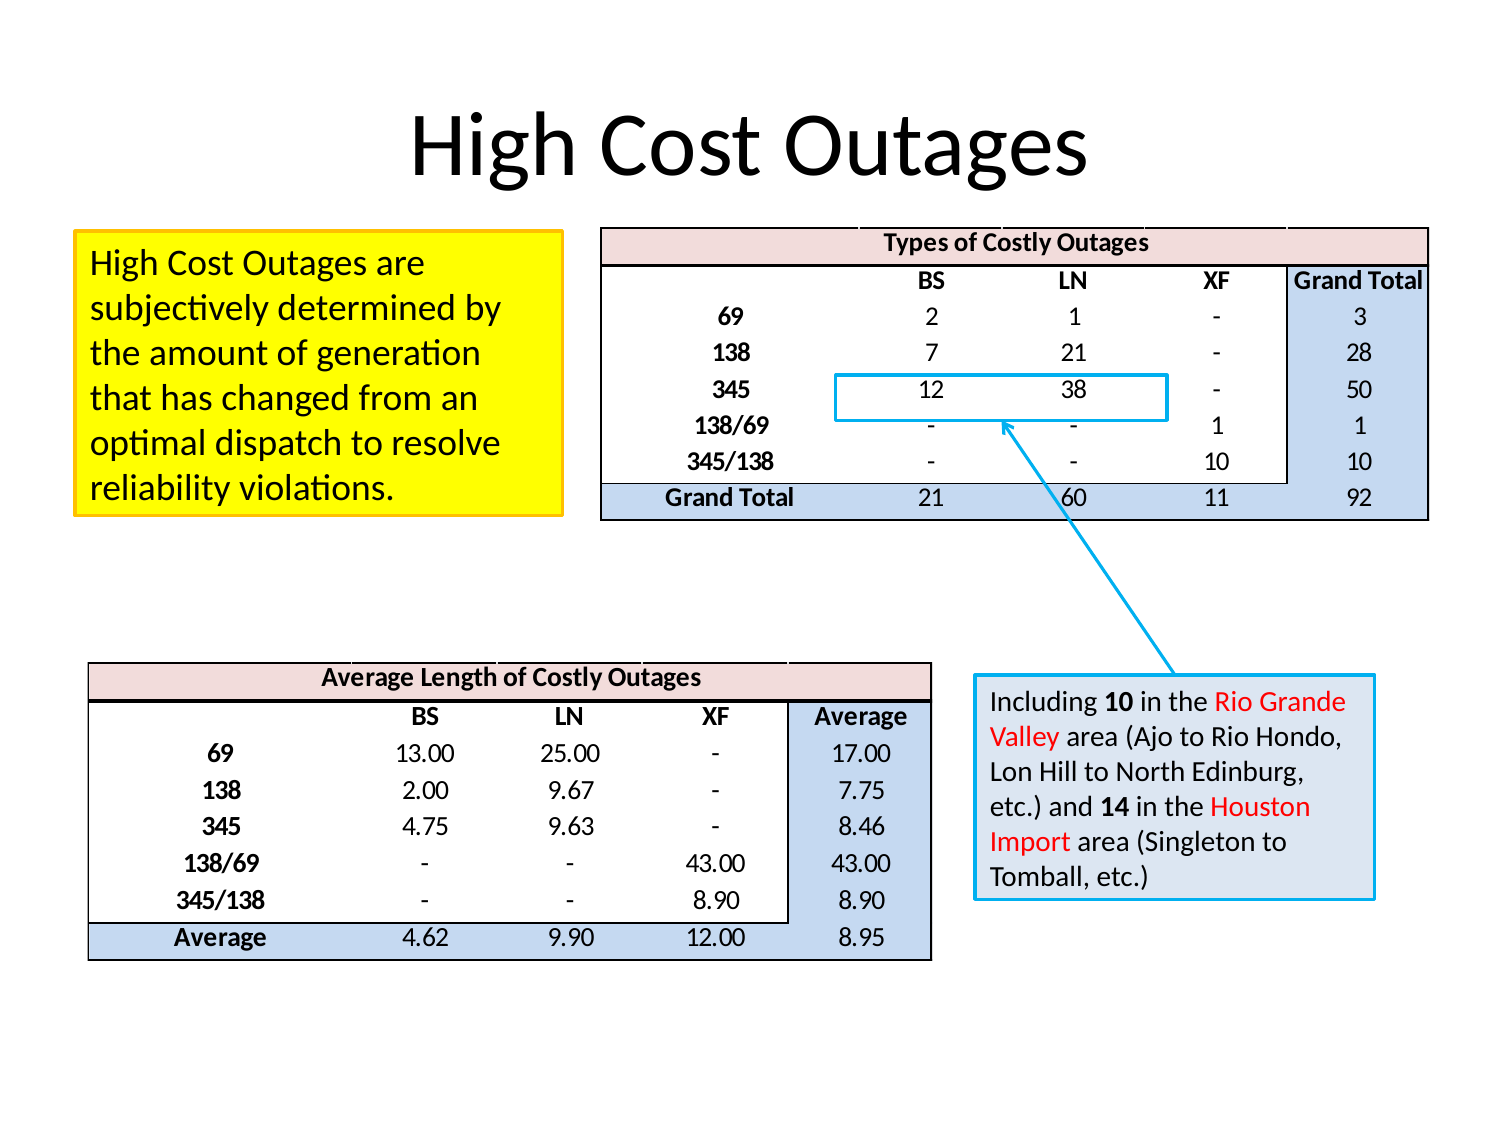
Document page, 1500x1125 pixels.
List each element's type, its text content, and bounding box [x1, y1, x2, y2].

text_box Including 10 in the Rio Grande Valley area (Ajo to Rio Hondo, Lon Hill to North Edinburg, etc.) and 14 in the Houston Import area (Singleton to Tomball, etc.) [975, 674, 1375, 900]
text_box High Cost Outages are subjectively determined by the amount of generation that has changed from an optimal dispatch to resolve reliability violations. [75, 231, 563, 516]
title High Cost Outages [75, 45, 1425, 233]
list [599, 227, 1432, 523]
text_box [1001, 420, 1176, 676]
picture [87, 662, 935, 963]
